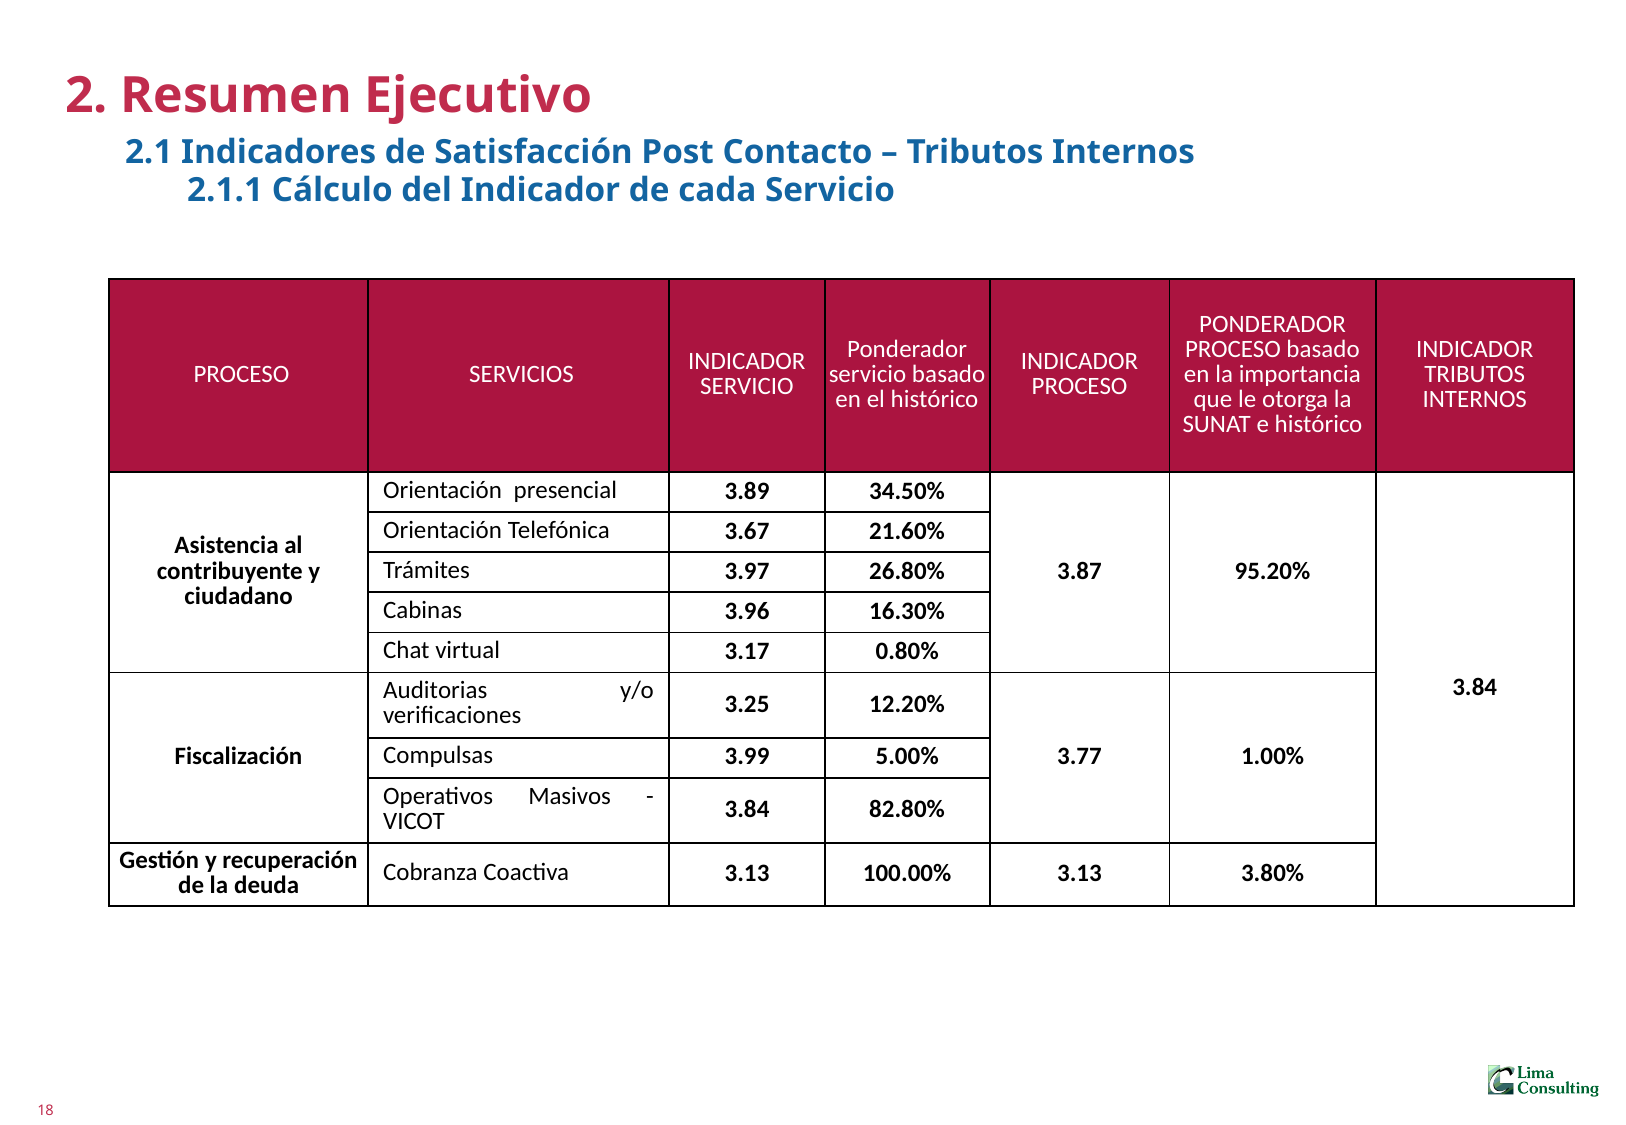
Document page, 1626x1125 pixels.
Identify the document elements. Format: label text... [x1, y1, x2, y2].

table_cell 12.20% [826, 673, 989, 737]
table_cell Chat virtual [369, 633, 668, 672]
table_cell Compulsas [369, 739, 668, 777]
table_cell 82.80% [826, 779, 989, 842]
table_header Ponderador servicio basado en el histórico [826, 280, 989, 471]
table_cell 100.00% [826, 844, 989, 905]
table_cell Gestión y recuperación de la deuda [110, 844, 367, 905]
picture [1488, 1065, 1599, 1097]
table_cell 3.89 [670, 473, 824, 511]
table_cell 3.84 [670, 779, 824, 842]
table_cell 3.13 [670, 844, 824, 905]
title 2. Resumen Ejecutivo 2.1 Indicadores de Satisfacción Post Contacto – Tributos Internos 2.1.1 Cálculo del Indicador de cada Servicio [50, 59, 1599, 219]
table_cell Asistencia al contribuyente y ciudadano [110, 473, 367, 672]
table_cell 95.20% [1170, 473, 1375, 672]
table_cell Auditorias y/o verificaciones [369, 673, 668, 737]
table_cell 26.80% [826, 553, 989, 591]
table_cell 3.17 [670, 633, 824, 672]
table_cell 16.30% [826, 593, 989, 632]
table_cell 3.99 [670, 739, 824, 777]
table_cell Cobranza Coactiva [369, 844, 668, 905]
table_cell 1.00% [1170, 673, 1375, 842]
table_cell 3.67 [670, 513, 824, 551]
table_cell 3.97 [670, 553, 824, 591]
table_cell 3.25 [670, 673, 824, 737]
table_cell Orientación presencial [369, 473, 668, 511]
table_cell Trámites [369, 553, 668, 591]
table_cell 21.60% [826, 513, 989, 551]
table_cell 34.50% [826, 473, 989, 511]
table_cell Operativos Masivos - VICOT [369, 779, 668, 842]
table_cell Fiscalización [110, 673, 367, 842]
table_cell 3.80% [1170, 844, 1375, 905]
table_cell 3.87 [991, 473, 1169, 672]
table_header INDICADOR SERVICIO [670, 280, 824, 471]
table_cell 3.13 [991, 844, 1169, 905]
table_cell 5.00% [826, 739, 989, 777]
table_header SERVICIOS [369, 280, 668, 471]
table_cell 0.80% [826, 633, 989, 672]
table_header PROCESO [110, 280, 367, 471]
table_header INDICADOR TRIBUTOS INTERNOS [1377, 280, 1573, 471]
table_header INDICADOR PROCESO [991, 280, 1169, 471]
table_cell Cabinas [369, 593, 668, 632]
table_cell 3.96 [670, 593, 824, 632]
table_header PONDERADOR PROCESO basado en la importancia que le otorga la SUNAT e histórico [1170, 280, 1375, 471]
table_cell 3.84 [1377, 473, 1573, 905]
table_cell Orientación Telefónica [369, 513, 668, 551]
table_cell 3.77 [991, 673, 1169, 842]
